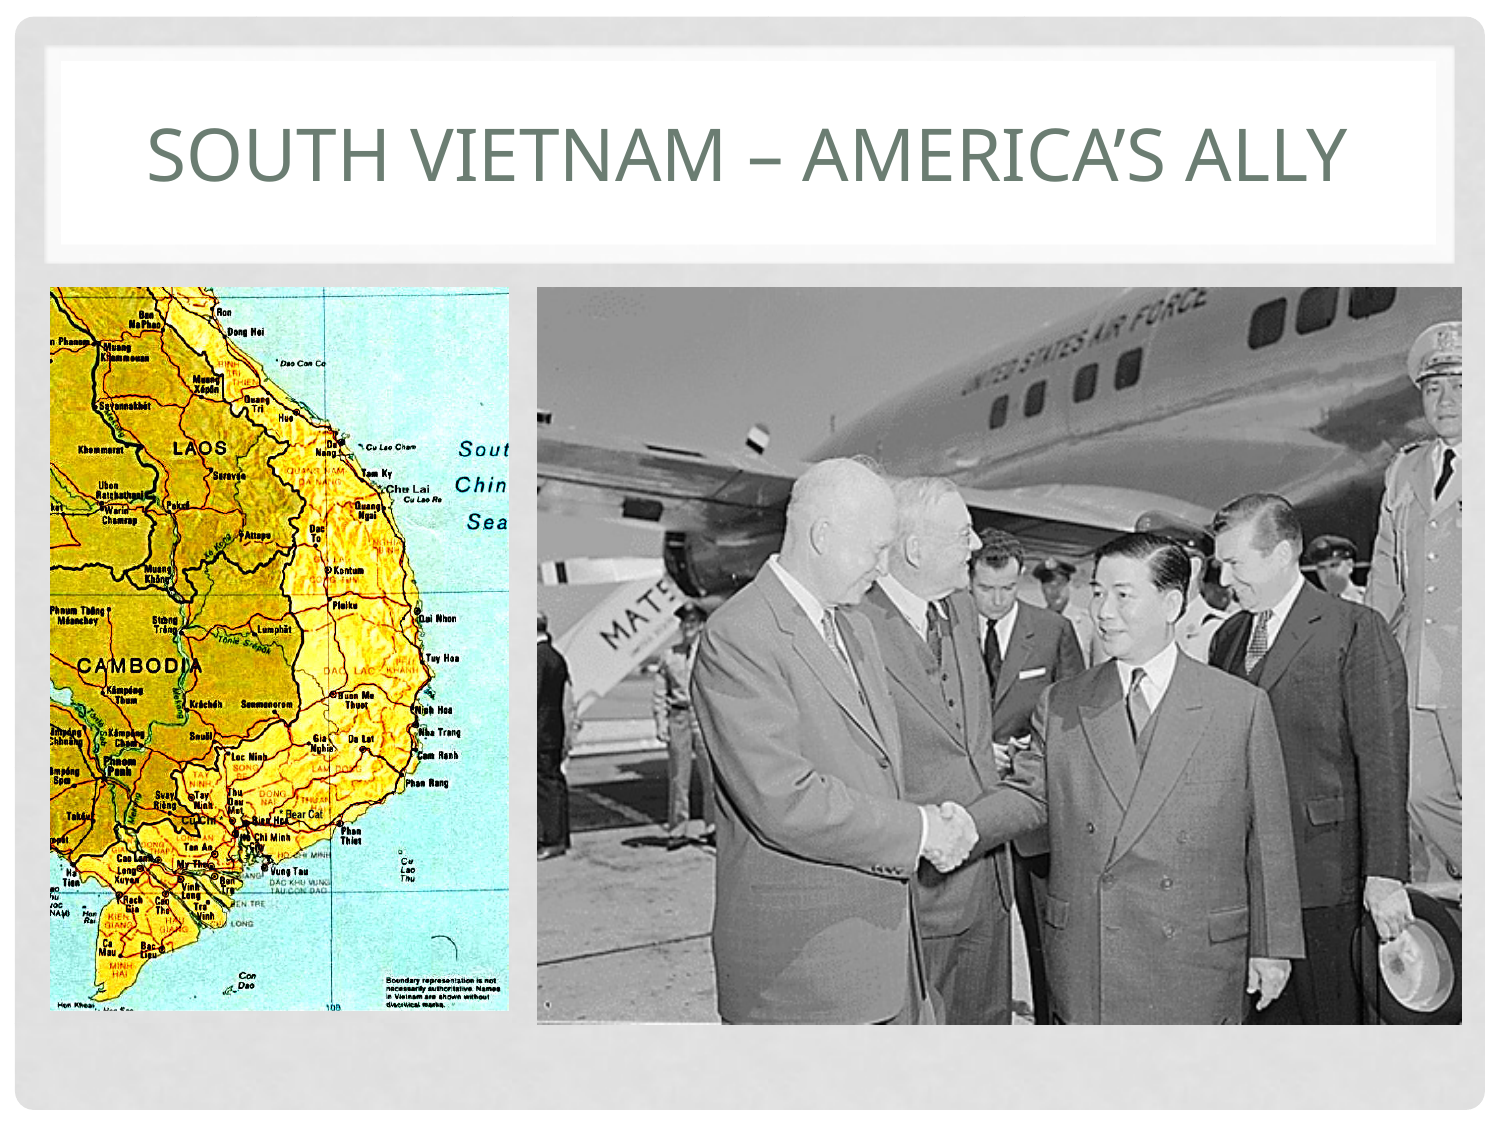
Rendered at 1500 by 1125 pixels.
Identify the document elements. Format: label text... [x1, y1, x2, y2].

title South Vietnam – America’s Ally [69, 66, 1425, 238]
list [537, 287, 1462, 1026]
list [49, 287, 509, 1011]
